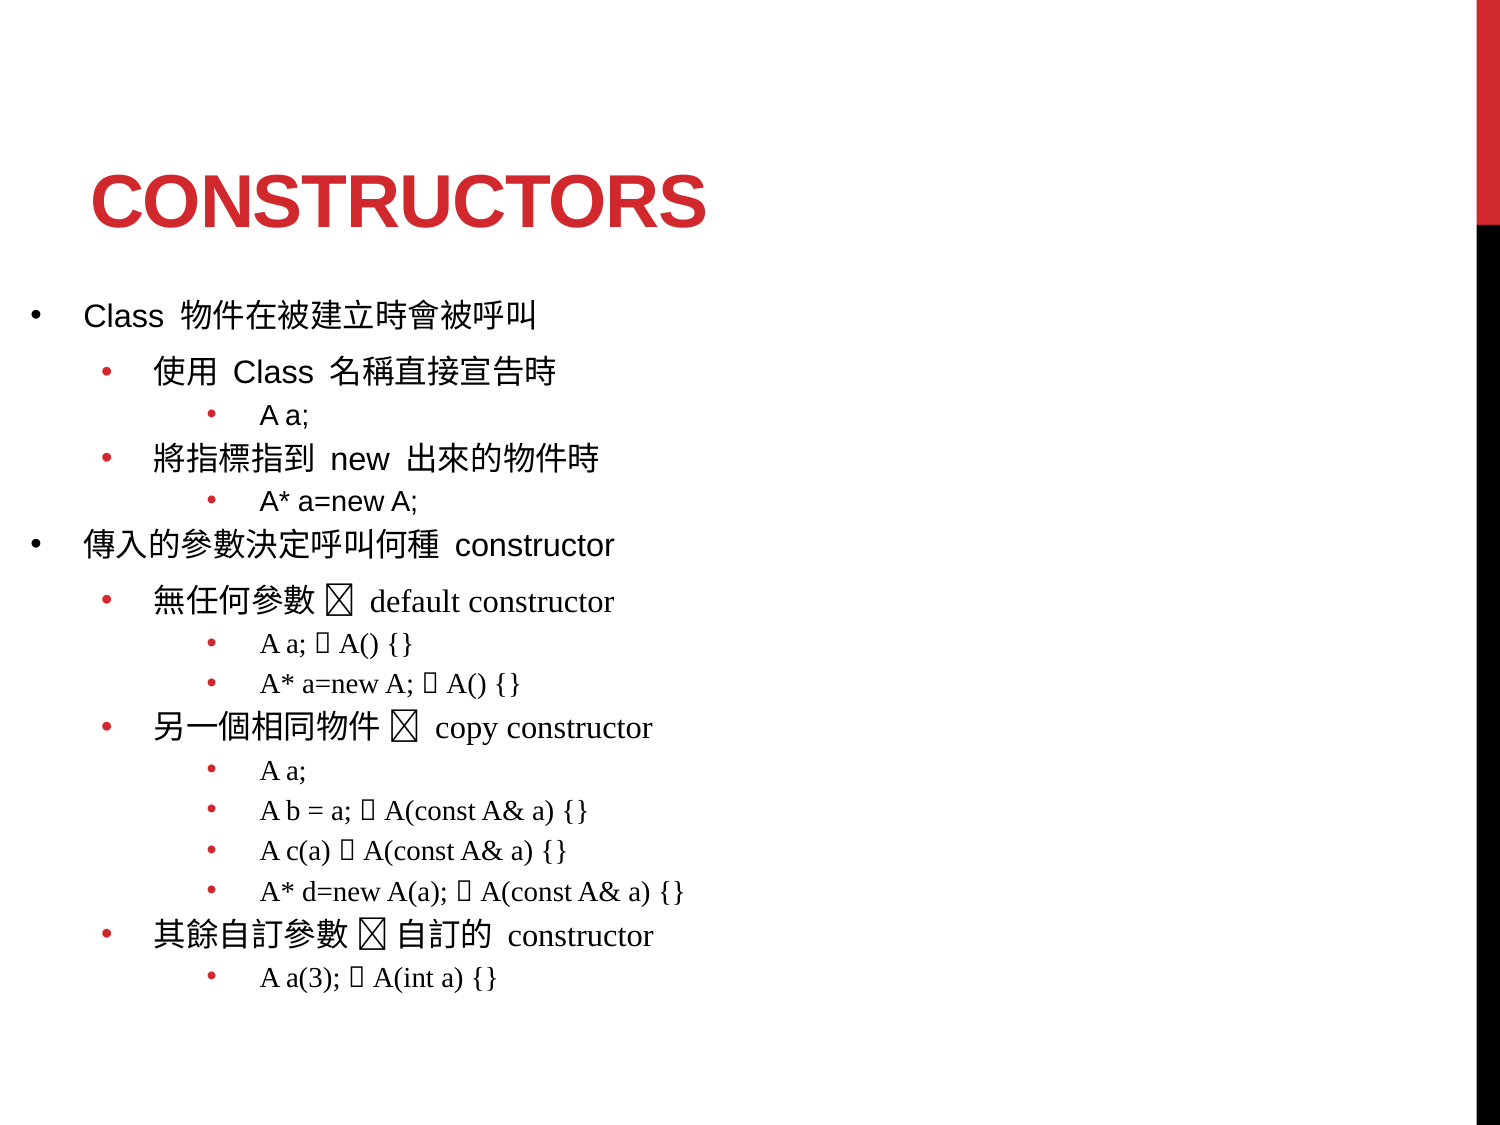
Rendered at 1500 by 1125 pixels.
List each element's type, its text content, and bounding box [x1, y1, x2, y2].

title constructors [75, 25, 1025, 250]
list Class 物件在被建立時會被呼叫 使用 Class 名稱直接宣告時 A a; 將指標指到 new 出來的物件時 A* a=new A; 傳入的參數決定呼叫何種 constructor 無任何參數  default constructor A a;  A() {} A* a=new A;  A() {} 另一個相同物件  copy constructor A a; A b = a;  A(const A& a) {} A c(a)  A(const A& a) {} A* d=new A(a);  A(const A& a) {} 其餘自訂參數  自訂的 constructor A a(3);  A(int a) {} [15, 287, 1465, 1005]
